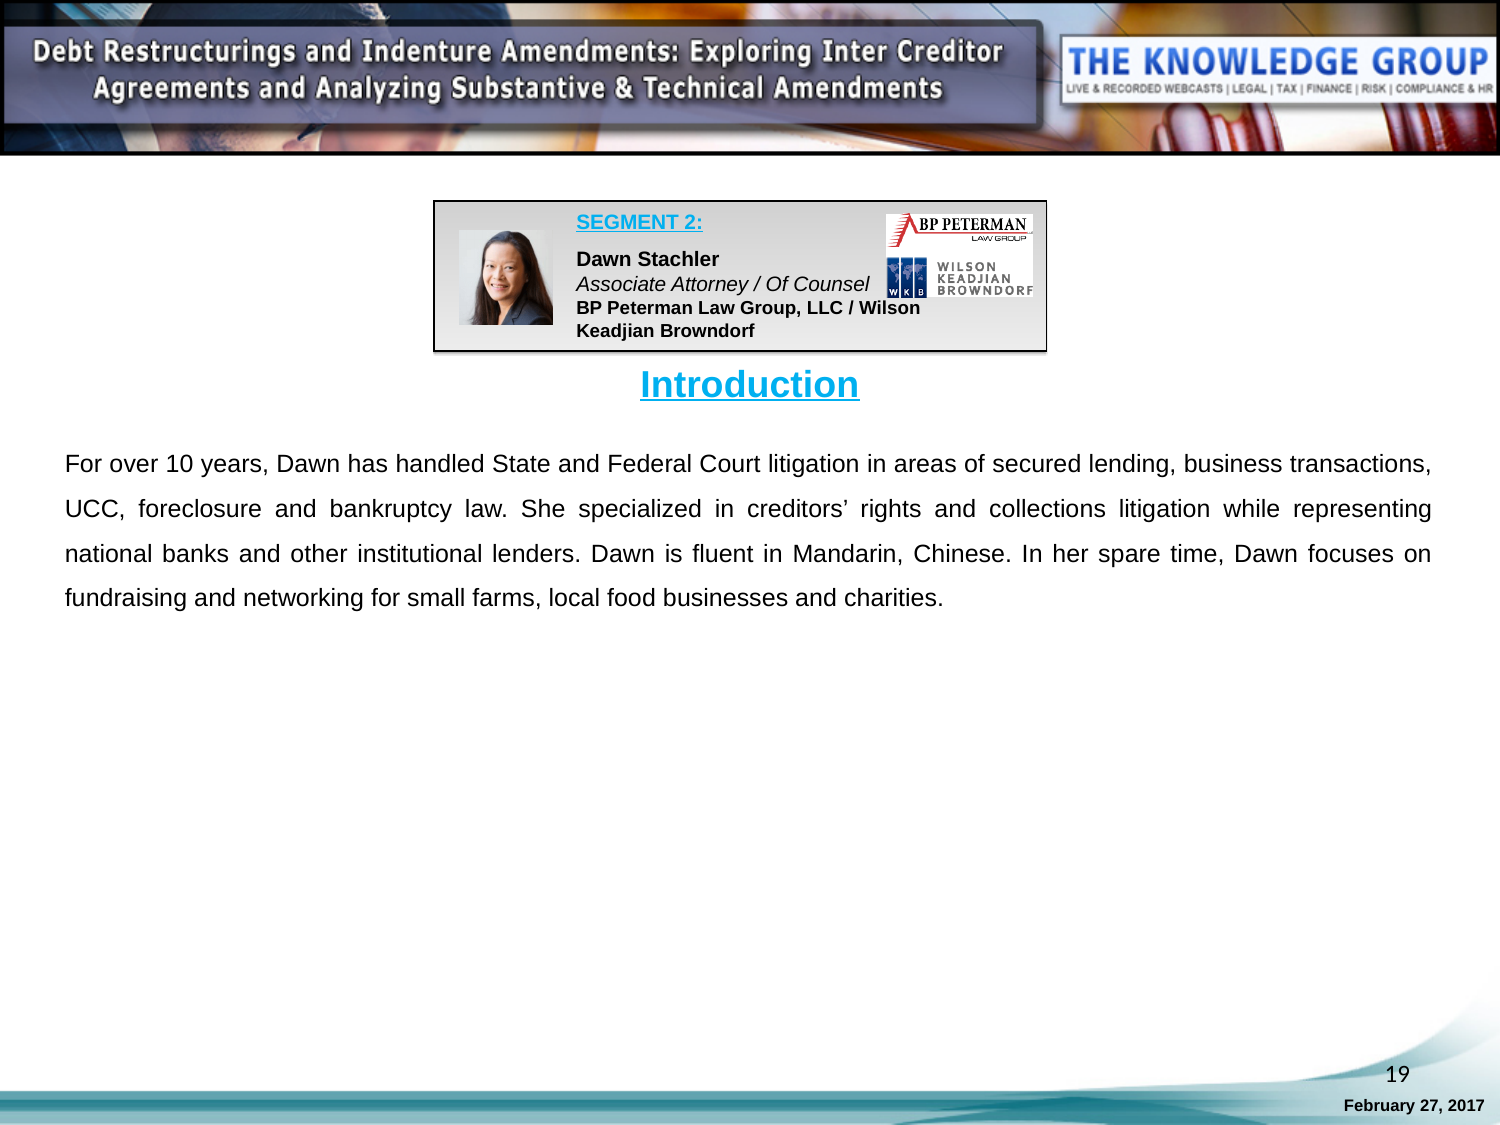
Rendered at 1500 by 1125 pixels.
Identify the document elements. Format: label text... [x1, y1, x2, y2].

text_box Introduction [0, 352, 1500, 412]
picture [0, 412, 1500, 1125]
text_box February 27, 2017 [1100, 1087, 1500, 1123]
picture [0, 0, 1500, 352]
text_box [433, 200, 1047, 352]
text_box For over 10 years, Dawn has handled State and Federal Court litigation in areas of secured lending, business transactions, UCC, foreclosure and bankruptcy law. She specialized in creditors’ rights and collections litigation while representing national banks and other institutional lenders. Dawn is fluent in Mandarin, Chinese. In her spare time, Dawn focuses on fundraising and networking for small farms, local food businesses and charities. [50, 424, 1450, 620]
slide_number 19 [1074, 1042, 1425, 1103]
